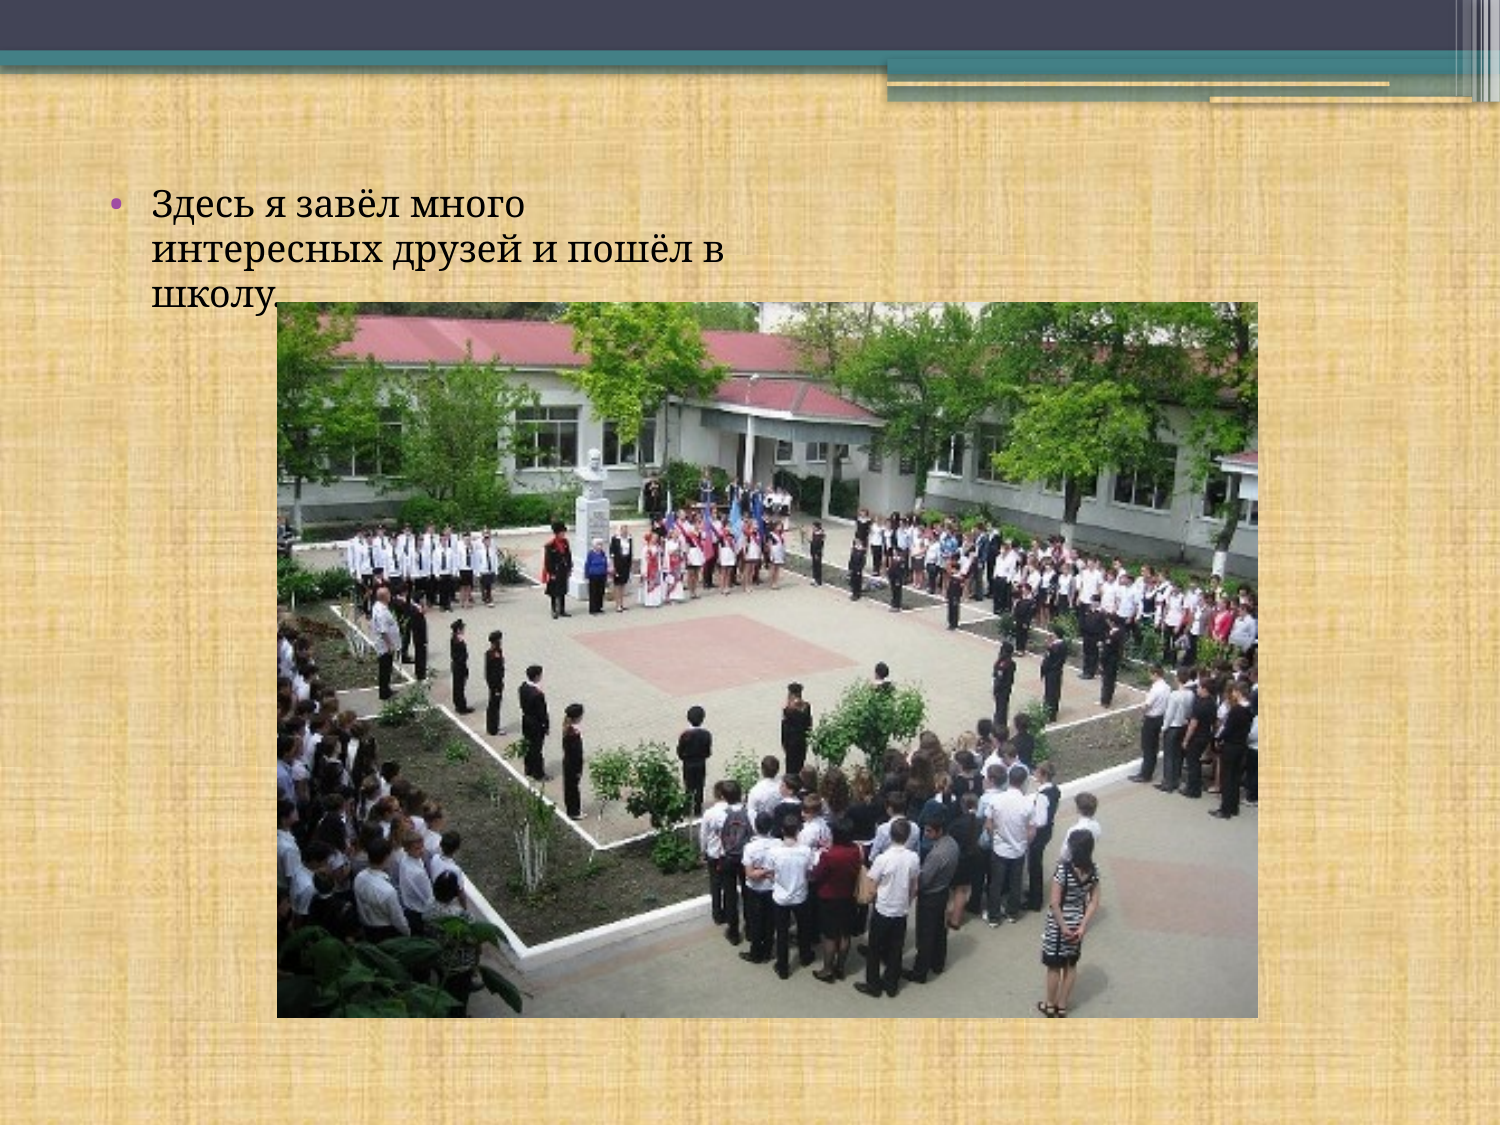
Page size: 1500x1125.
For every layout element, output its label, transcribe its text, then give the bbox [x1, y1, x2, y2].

picture [0, 74, 1500, 1125]
list Здесь я завёл много интересных друзей и пошёл в школу. [76, 172, 752, 916]
